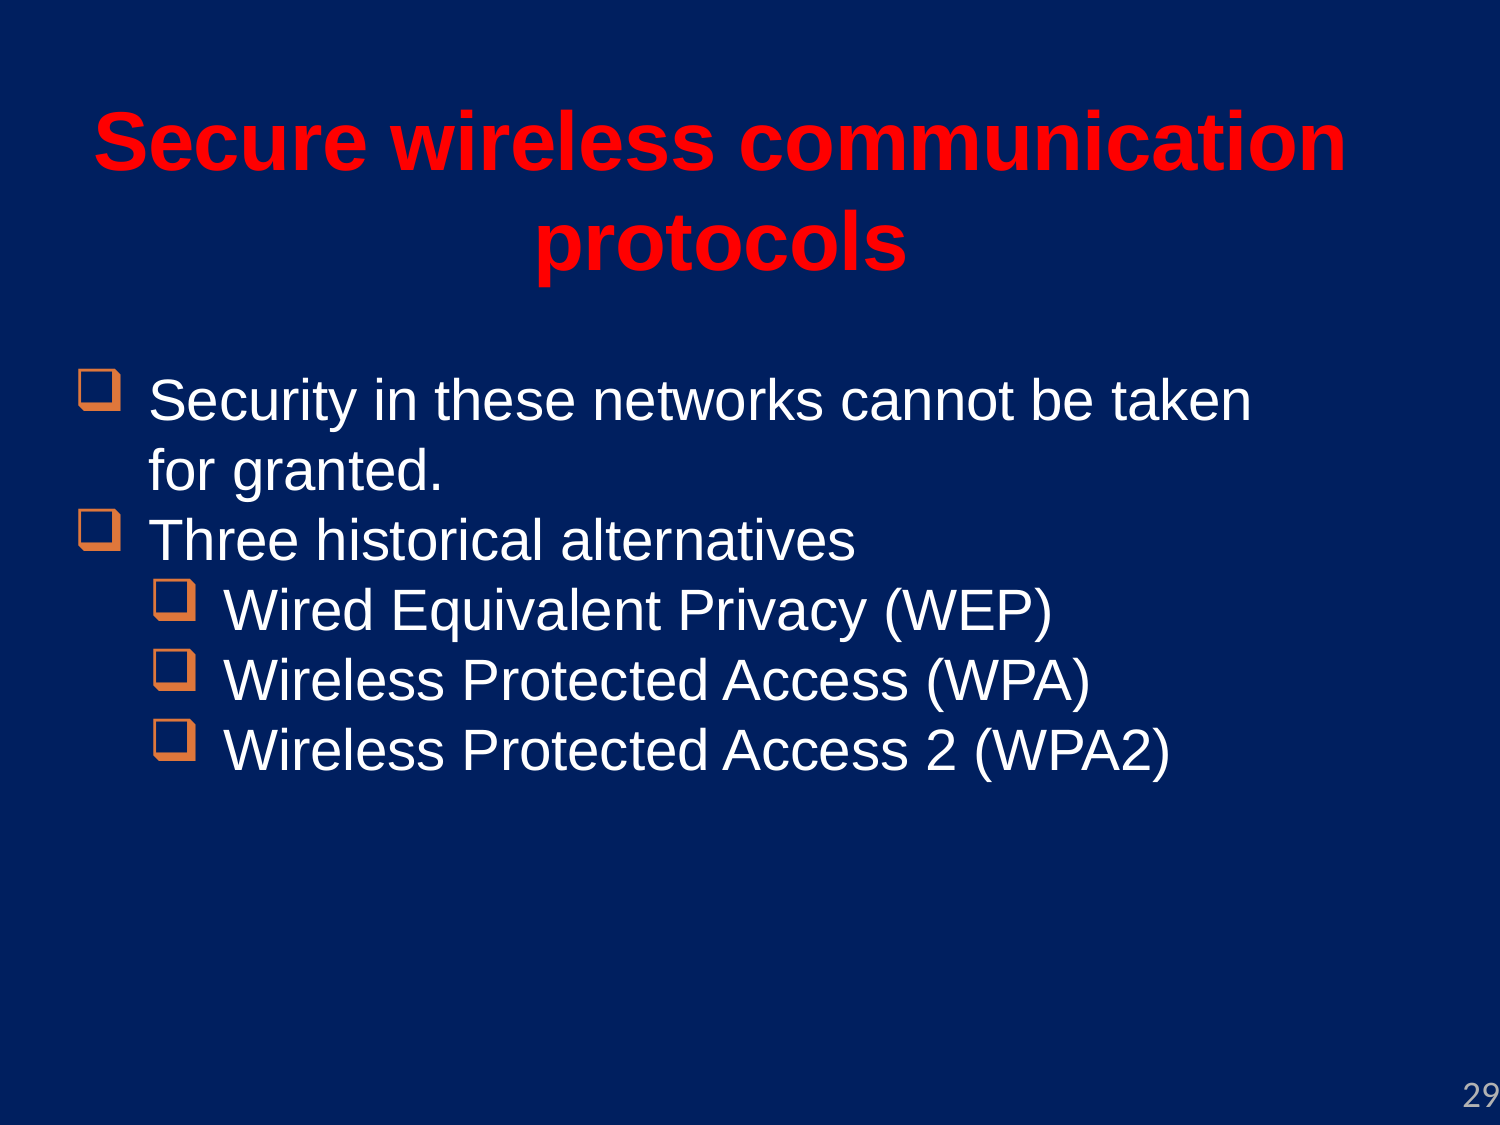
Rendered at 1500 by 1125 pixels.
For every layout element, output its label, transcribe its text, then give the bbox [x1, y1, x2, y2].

text_box Secure wireless communication protocols [74, 87, 1366, 288]
text_box Security in these networks cannot be taken for granted. Three historical alternatives Wired Equivalent Privacy (WEP) Wireless Protected Access (WPA) Wireless Protected Access 2 (WPA2) [71, 362, 1422, 783]
slide_number 29 [1437, 1069, 1500, 1115]
